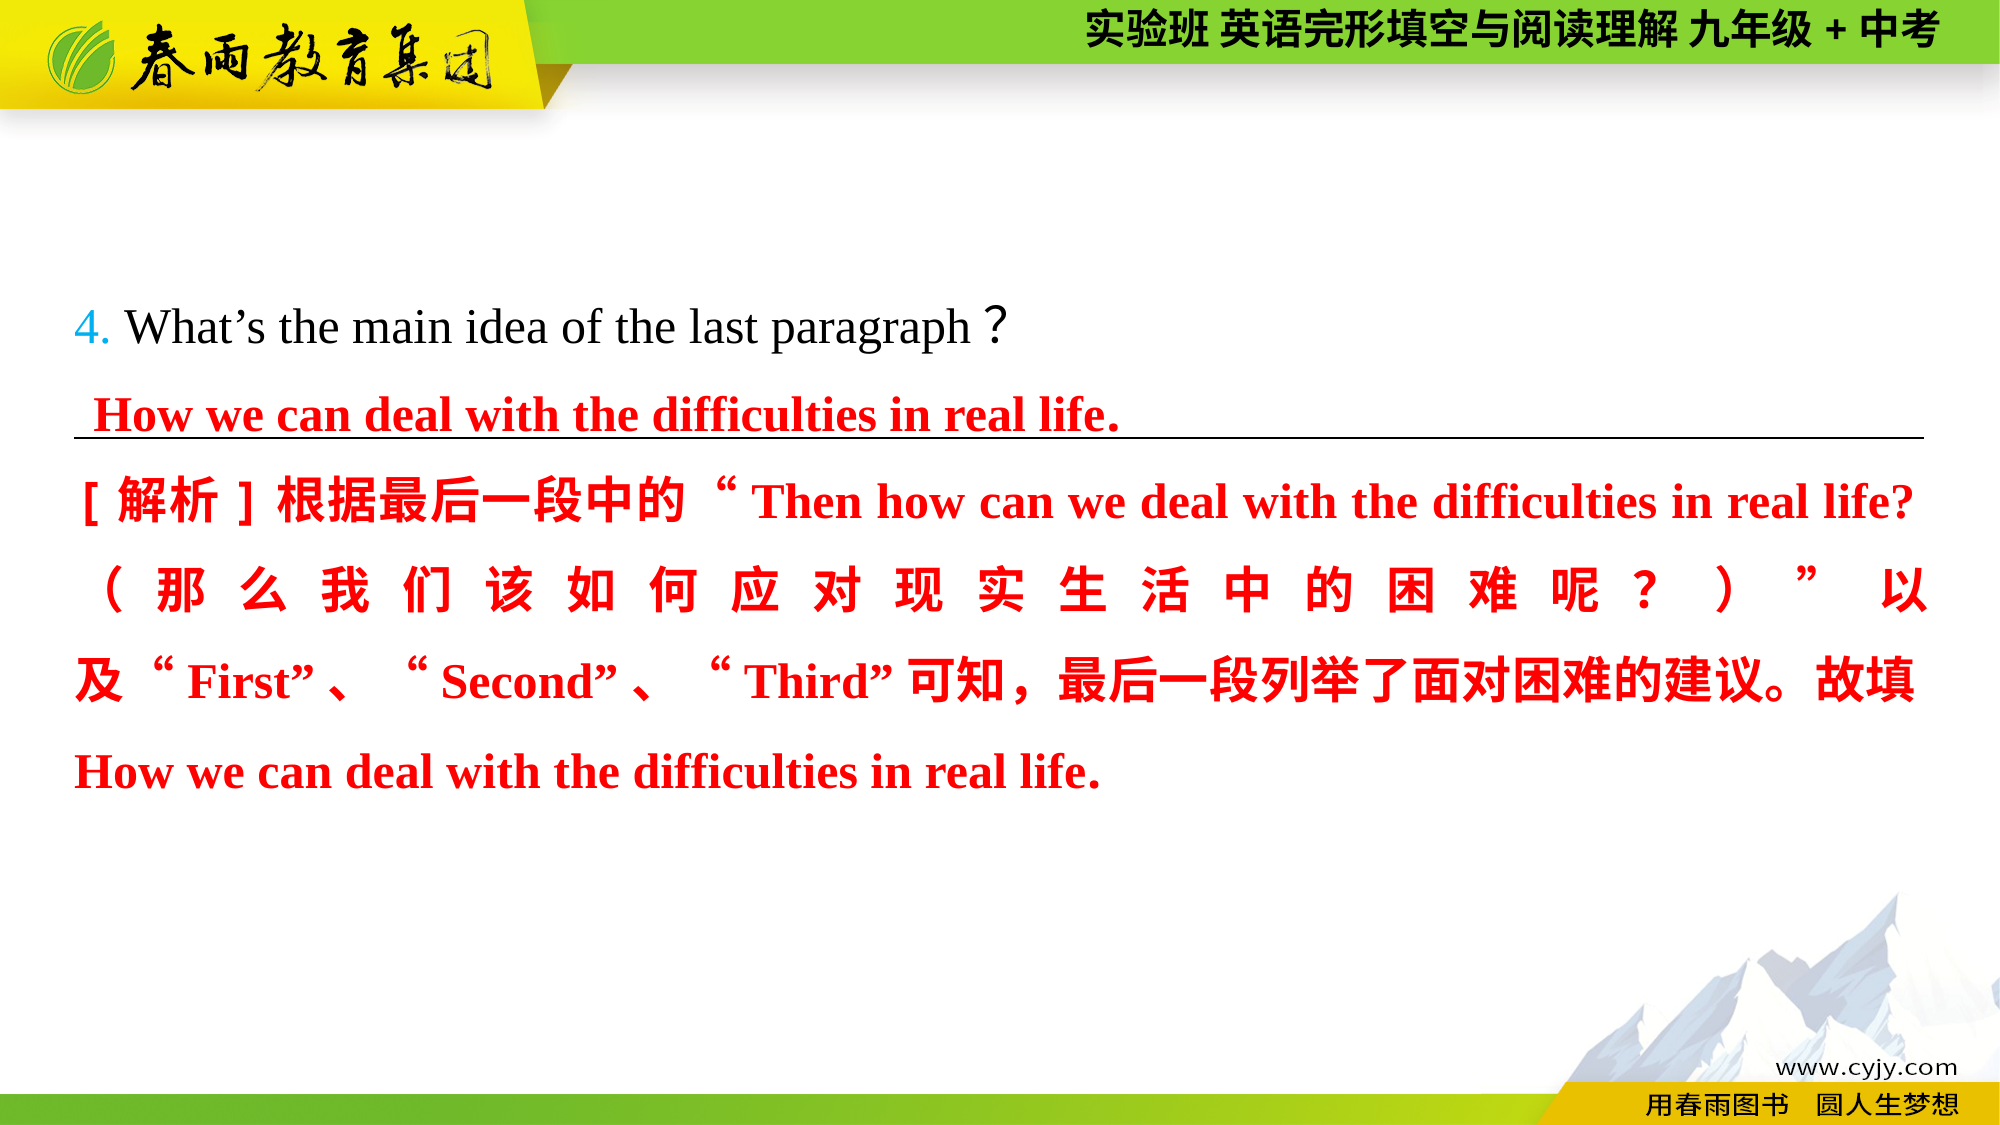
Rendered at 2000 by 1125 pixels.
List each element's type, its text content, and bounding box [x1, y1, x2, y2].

list 4. What’s the main idea of the last paragraph？ __________________________________________________________________________ [59, 255, 1944, 453]
text_box [解析]根据最后一段中的“Then how can we deal with the difficulties in real life?（那么我们该如何应对现实生活中的困难呢？）”以及“First”、“Second”、“Third”可知，最后一段列举了面对困难的建议。故填How we can deal with the difficulties in real life. [59, 453, 1944, 807]
picture [0, 0, 2000, 1125]
